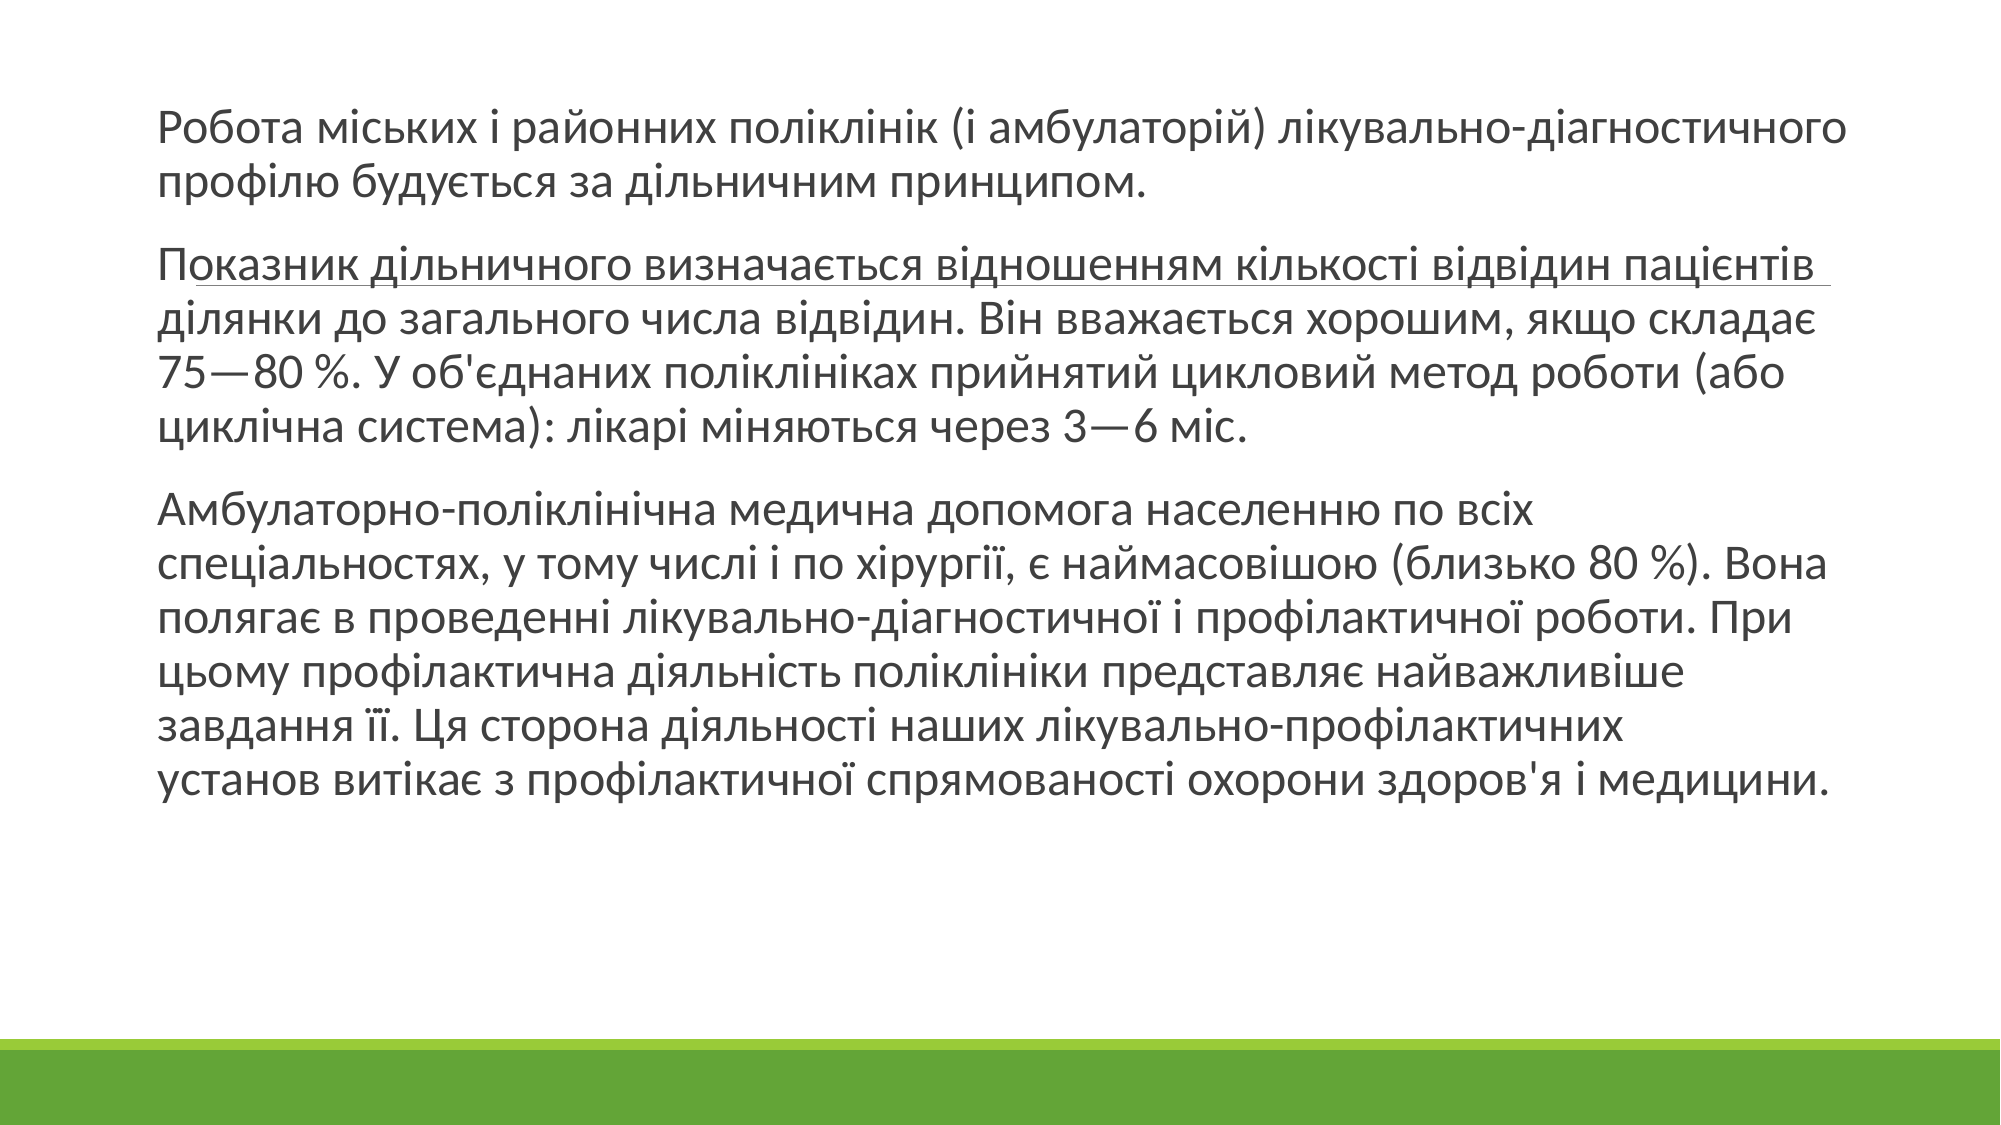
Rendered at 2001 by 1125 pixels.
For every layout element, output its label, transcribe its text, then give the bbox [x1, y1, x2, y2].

list Робота міських і районних поліклінік (і амбулаторій) лікувально-діагностичного профілю будується за дільничним принципом. Показник дільничного визначається відношенням кількості відвідин пацієнтів ділянки до загального числа відвідин. Він вважається хорошим, якщо складає 75—80 %. У об'єднаних поліклініках прийнятий цикловий метод роботи (або циклічна система): лікарі міняються через 3—6 міс. Амбулаторно-поліклінічна медична допомога населенню по всіх спеціальностях, у тому числі і по хірургії, є наймасовішою (близько 80 %). Вона полягає в проведенні лікувально-діагностичної і профілактичної роботи. При цьому профілактична діяльність поліклініки представляє найважливіше завдання її. Ця сторона діяльності наших лікувально-профілактичних установ витікає з профілактичної спрямованості охорони здоров'я і медицини. [142, 92, 1849, 1013]
